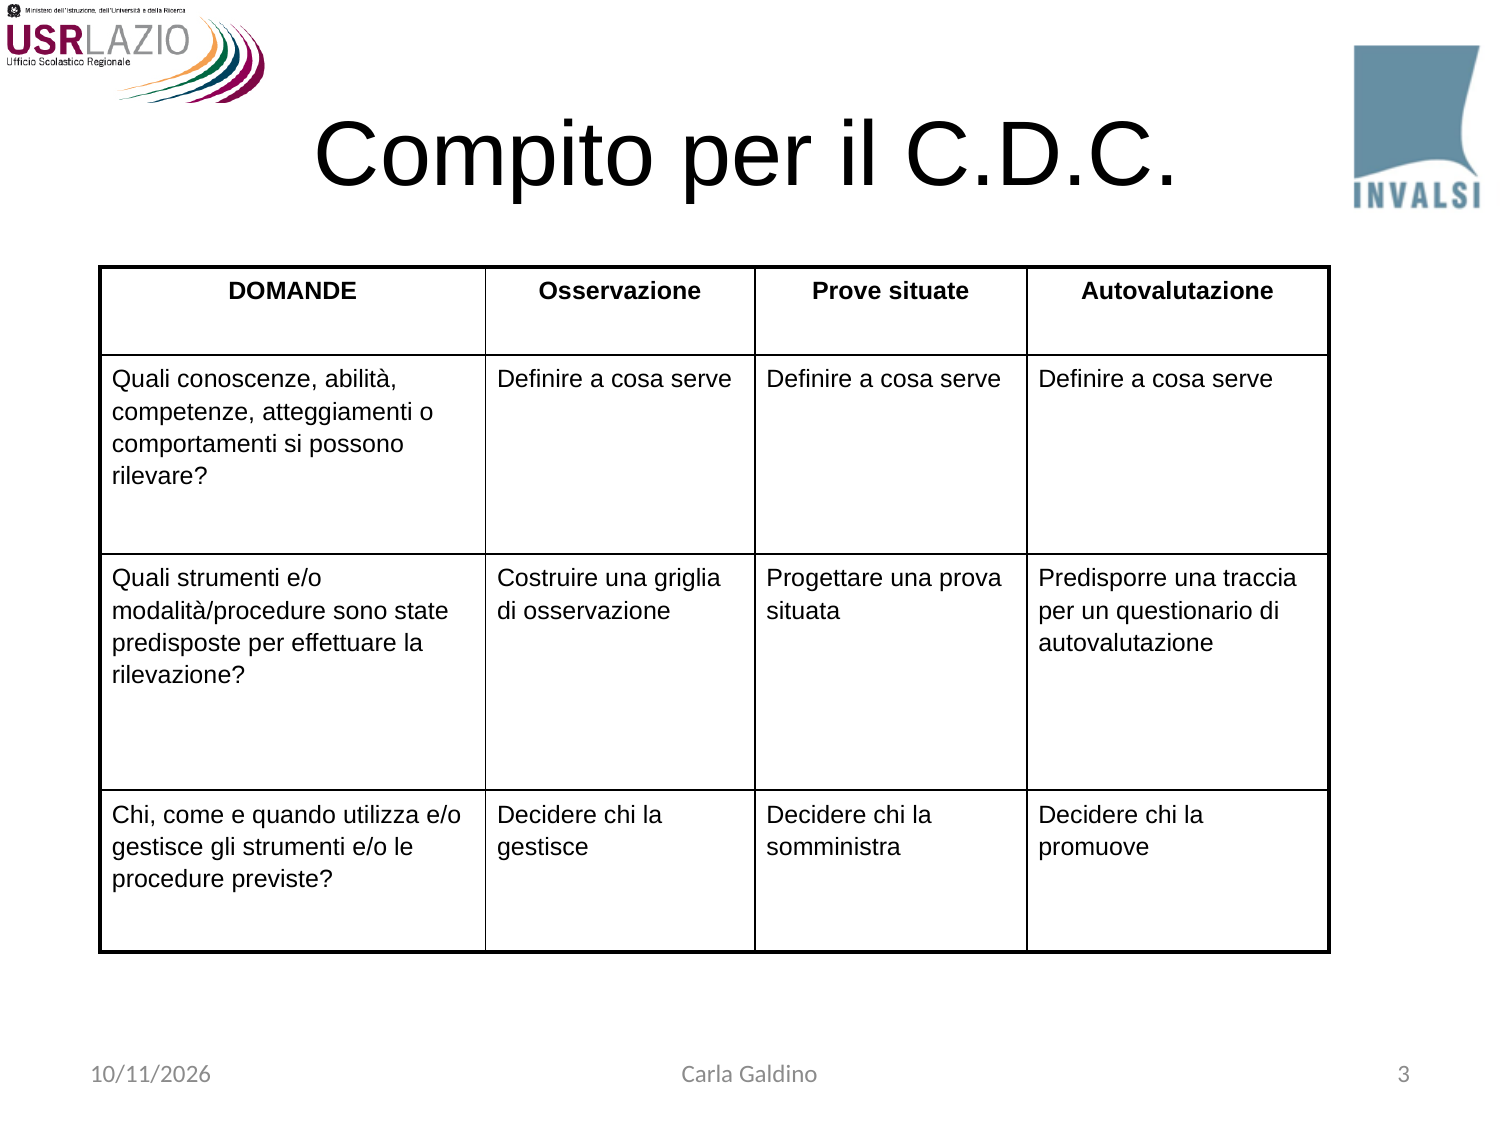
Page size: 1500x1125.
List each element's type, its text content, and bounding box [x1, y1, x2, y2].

picture [1345, 30, 1500, 224]
table_cell Decidere chi la promuove [1028, 791, 1327, 950]
picture [0, 0, 267, 104]
table_cell Definire a cosa serve [756, 356, 1026, 553]
table_header Autovalutazione [1028, 269, 1327, 354]
table_header DOMANDE [102, 269, 485, 354]
table_cell Progettare una prova situata [756, 555, 1026, 789]
footer Carla Galdino [512, 1042, 988, 1103]
table_cell Costruire una griglia di osservazione [486, 555, 754, 789]
table_cell Chi, come e quando utilizza e/o gestisce gli strumenti e/o le procedure previste? [102, 791, 485, 950]
table_cell Quali strumenti e/o modalità/procedure sono state predisposte per effettuare la rilevazione? [102, 555, 485, 789]
slide_number 3 [1074, 1042, 1425, 1103]
title Compito per il C.D.C. [171, 66, 1324, 232]
table_cell Decidere chi la gestisce [486, 791, 754, 950]
table_header Prove situate [756, 269, 1026, 354]
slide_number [75, 1042, 425, 1103]
table_cell Quali conoscenze, abilità, competenze, atteggiamenti o comportamenti si possono rilevare? [102, 356, 485, 553]
table_cell Definire a cosa serve [1028, 356, 1327, 553]
table_cell Decidere chi la somministra [756, 791, 1026, 950]
table_cell Predisporre una traccia per un questionario di autovalutazione [1028, 555, 1327, 789]
table_header Osservazione [486, 269, 754, 354]
table_cell Definire a cosa serve [486, 356, 754, 553]
